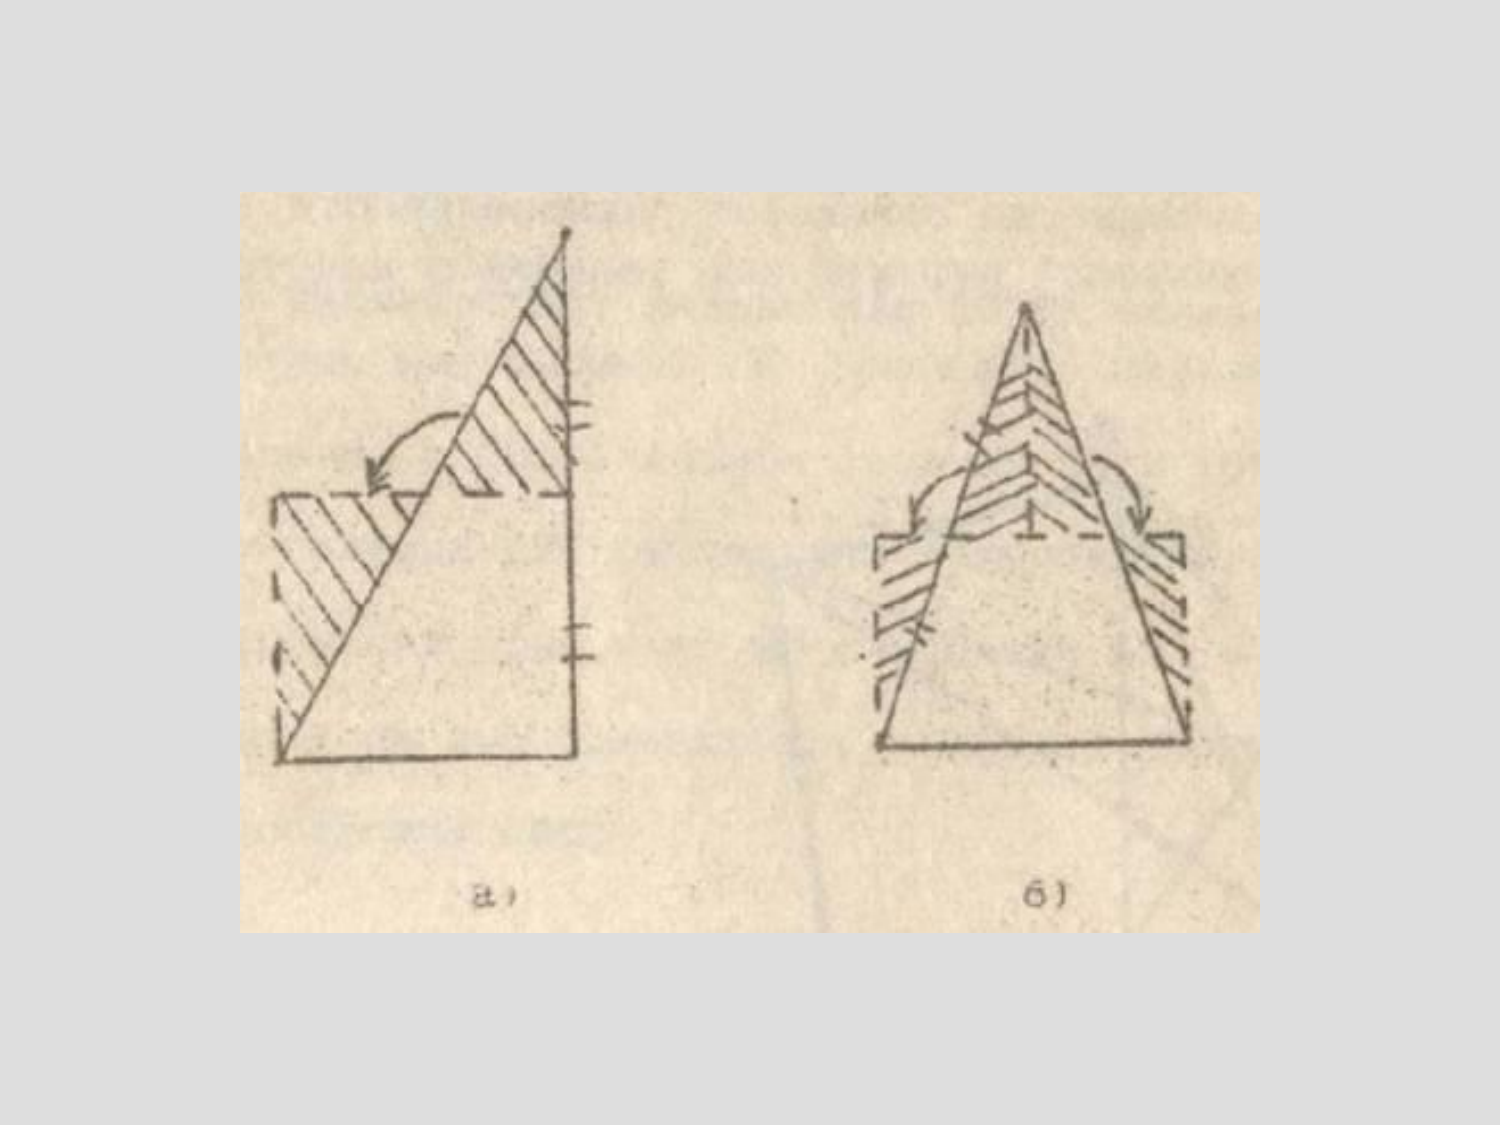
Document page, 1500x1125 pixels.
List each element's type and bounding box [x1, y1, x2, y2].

picture [240, 191, 1260, 933]
